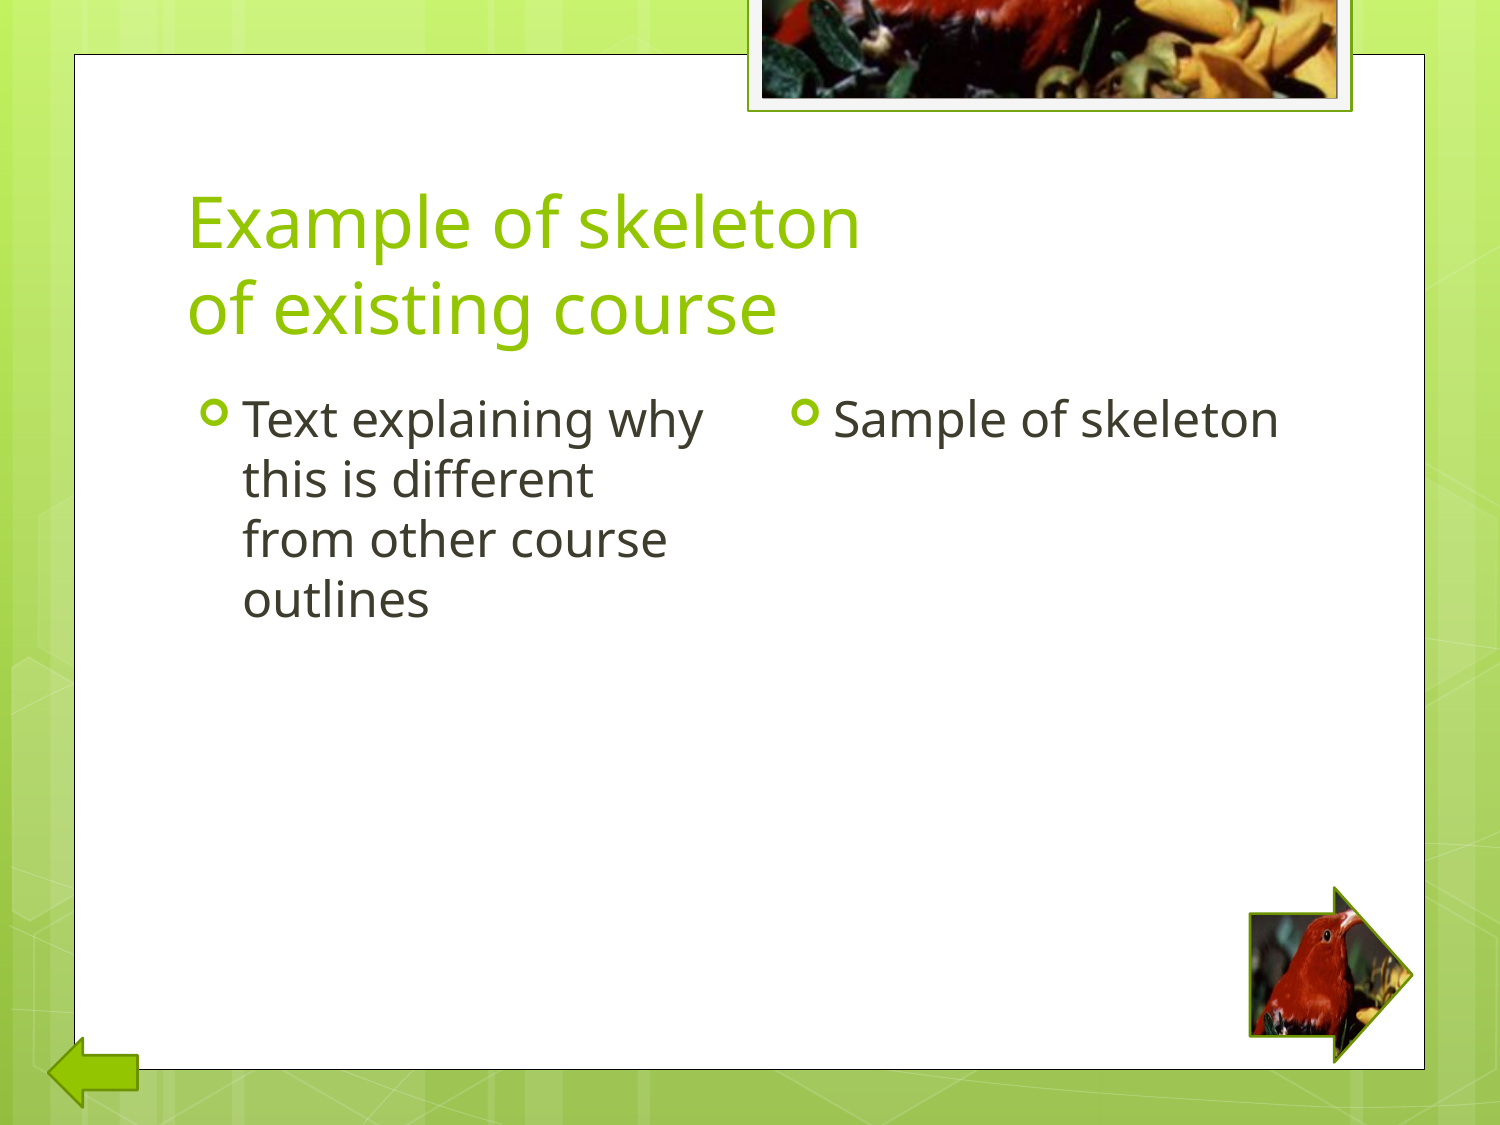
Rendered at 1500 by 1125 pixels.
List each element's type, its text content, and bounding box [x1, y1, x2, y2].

list Sample of skeleton [761, 379, 1323, 953]
text_box [47, 1036, 139, 1109]
list Text explaining why this is different from other course outlines [171, 379, 732, 953]
picture [762, 0, 1336, 99]
text_box [1248, 886, 1414, 1064]
title Example of skeleton of existing course [171, 168, 1324, 357]
